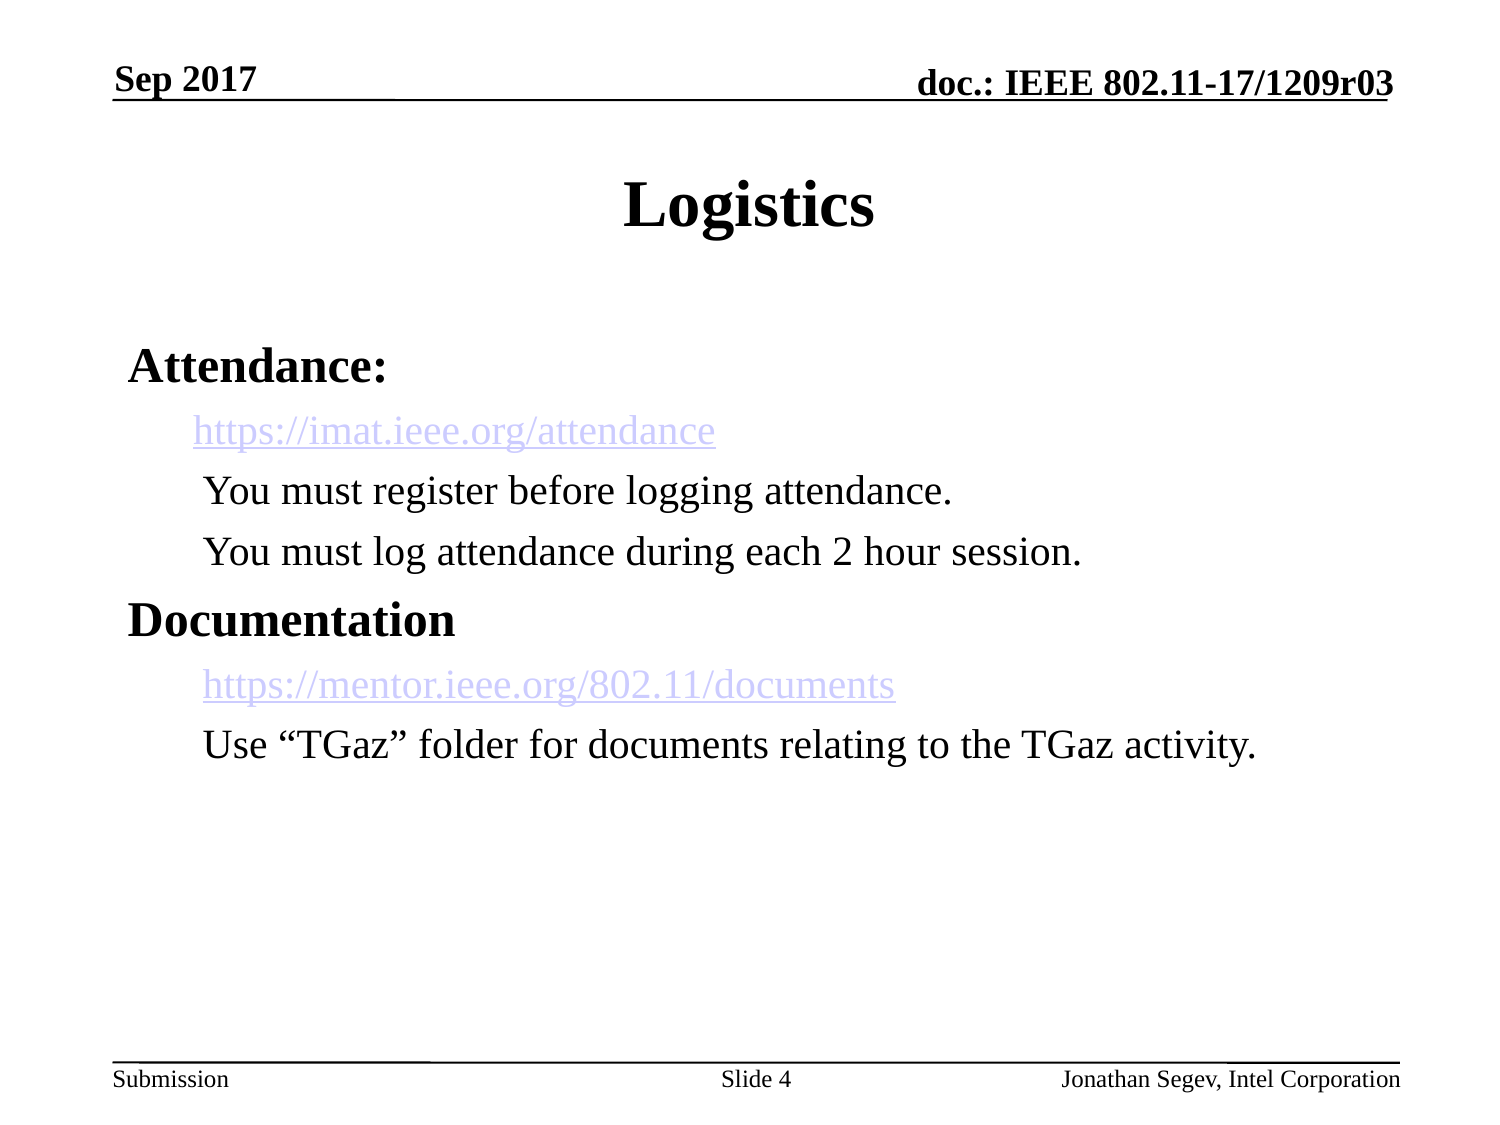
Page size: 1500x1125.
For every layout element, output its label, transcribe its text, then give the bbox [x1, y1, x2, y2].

list Attendance: https://imat.ieee.org/attendance You must register before logging attendance. You must log attendance during each 2 hour session. Documentation https://mentor.ieee.org/802.11/documents Use “TGaz” folder for documents relating to the TGaz activity. [112, 324, 1388, 1000]
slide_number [114, 54, 423, 100]
title Logistics [112, 112, 1388, 288]
footer Jonathan Segev, Intel Corporation [878, 1061, 1402, 1093]
slide_number Slide 4 [712, 1061, 800, 1123]
